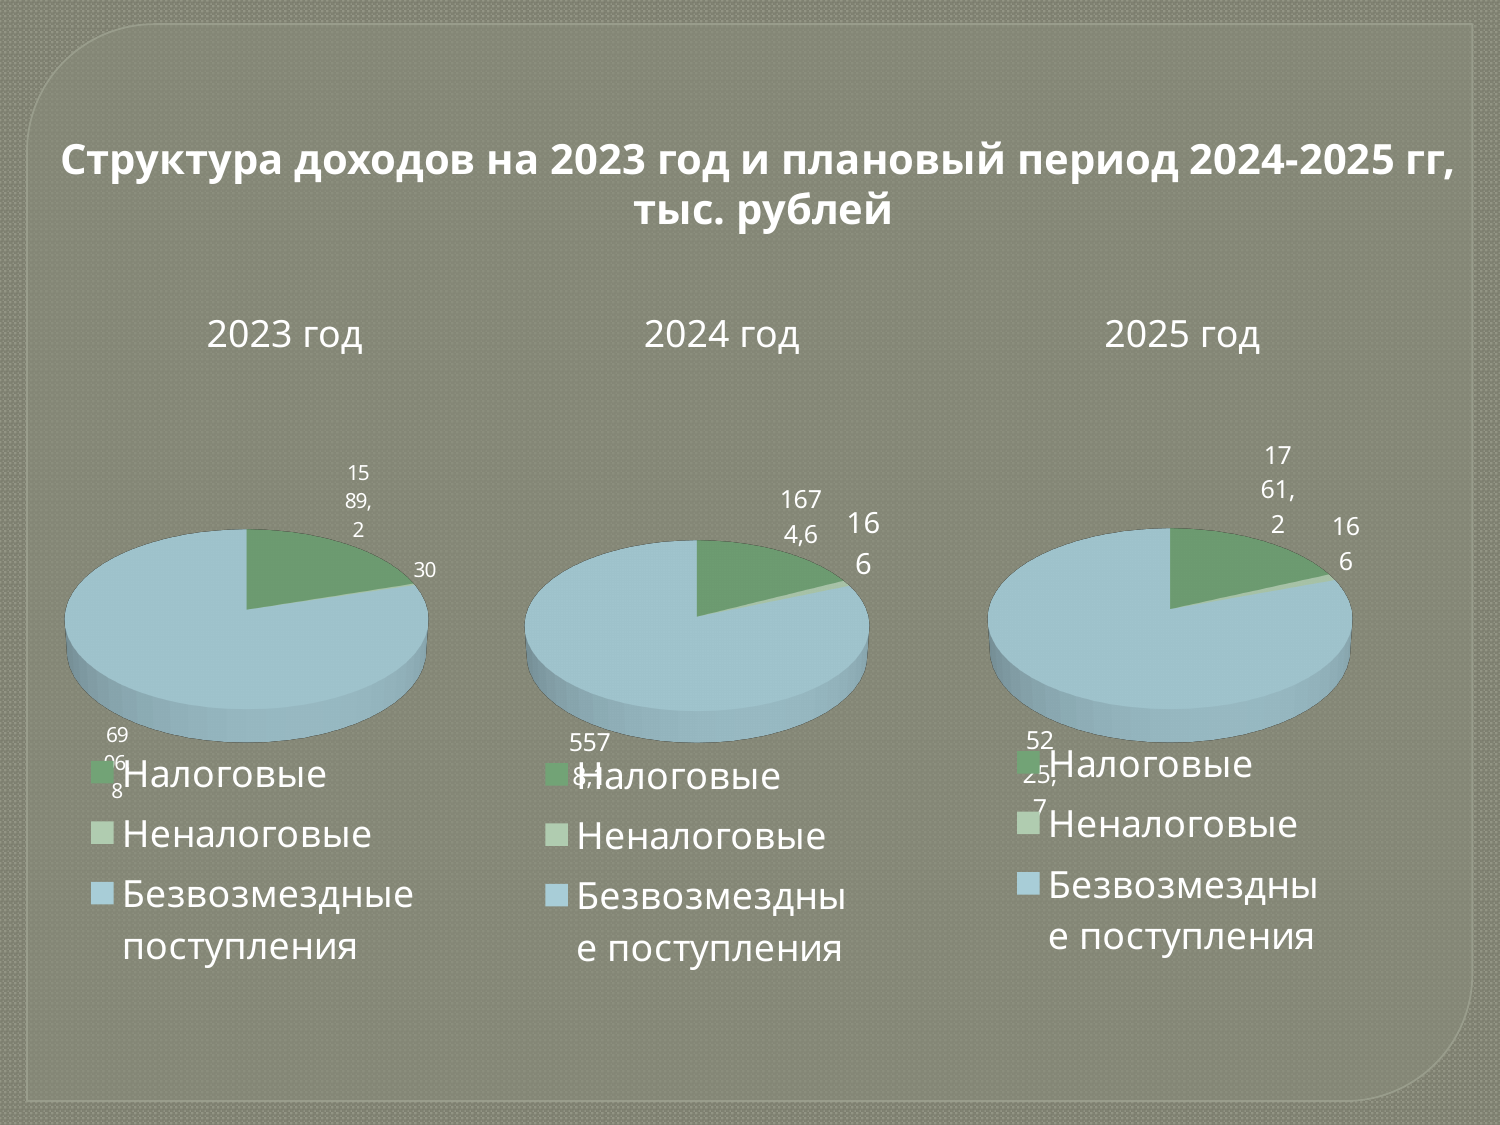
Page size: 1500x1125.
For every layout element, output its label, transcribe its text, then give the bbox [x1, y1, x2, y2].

chart [17, 337, 1404, 1059]
text_box Структура доходов на 2023 год и плановый период 2024-2025 гг, тыс. рублей [45, 125, 1482, 241]
text_box 2025 год [1089, 302, 1276, 349]
text_box 2024 год [628, 302, 815, 349]
text_box 2023 год [191, 302, 378, 337]
